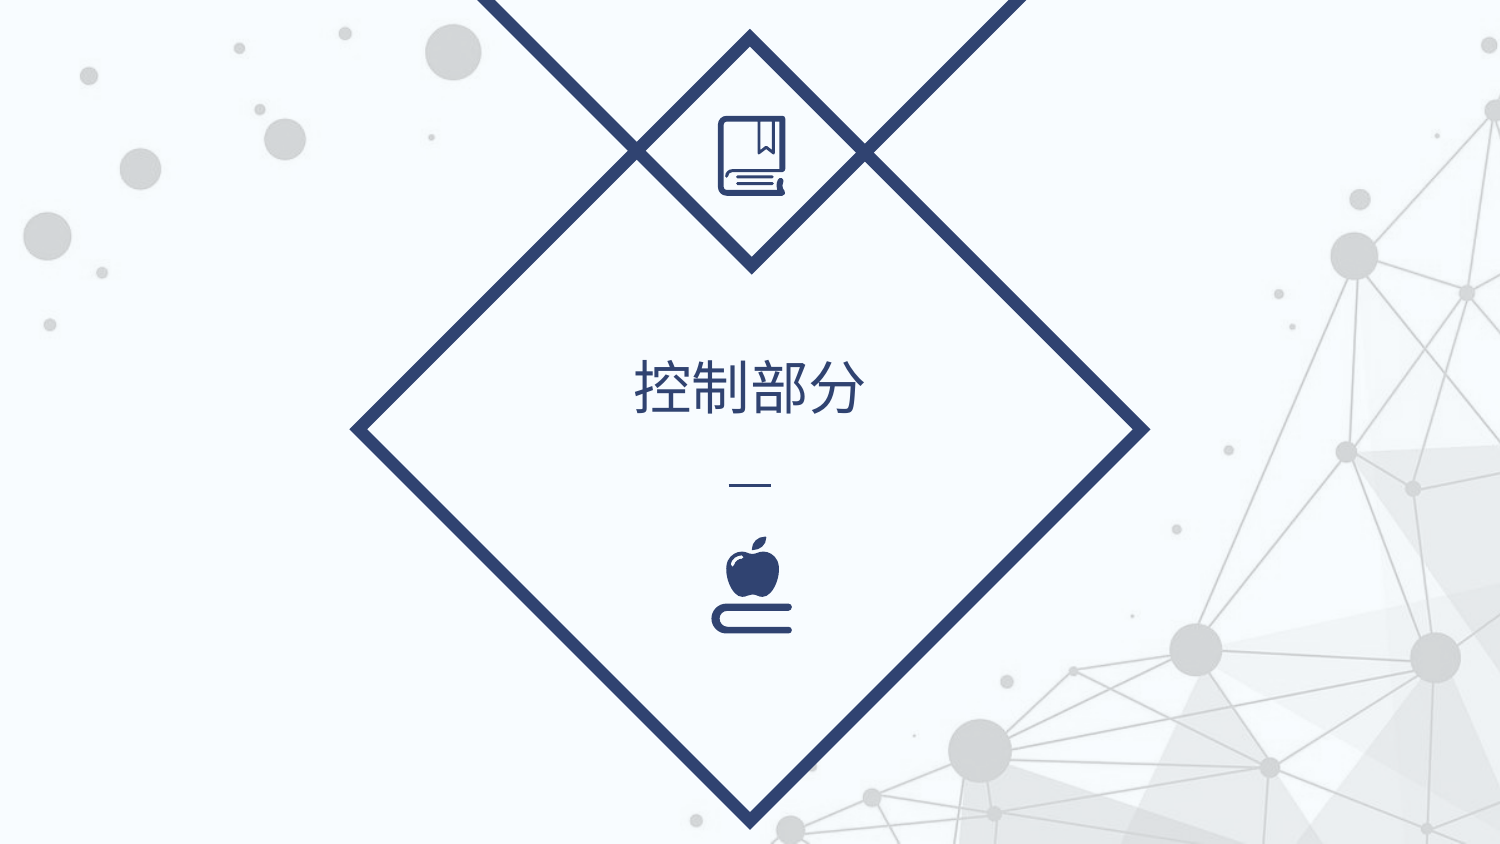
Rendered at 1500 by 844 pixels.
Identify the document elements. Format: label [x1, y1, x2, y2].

text_box [484, 0, 1019, 152]
text_box [356, 36, 1144, 823]
text_box [726, 551, 779, 597]
text_box [717, 115, 786, 196]
text_box [711, 603, 792, 634]
text_box [751, 536, 767, 551]
